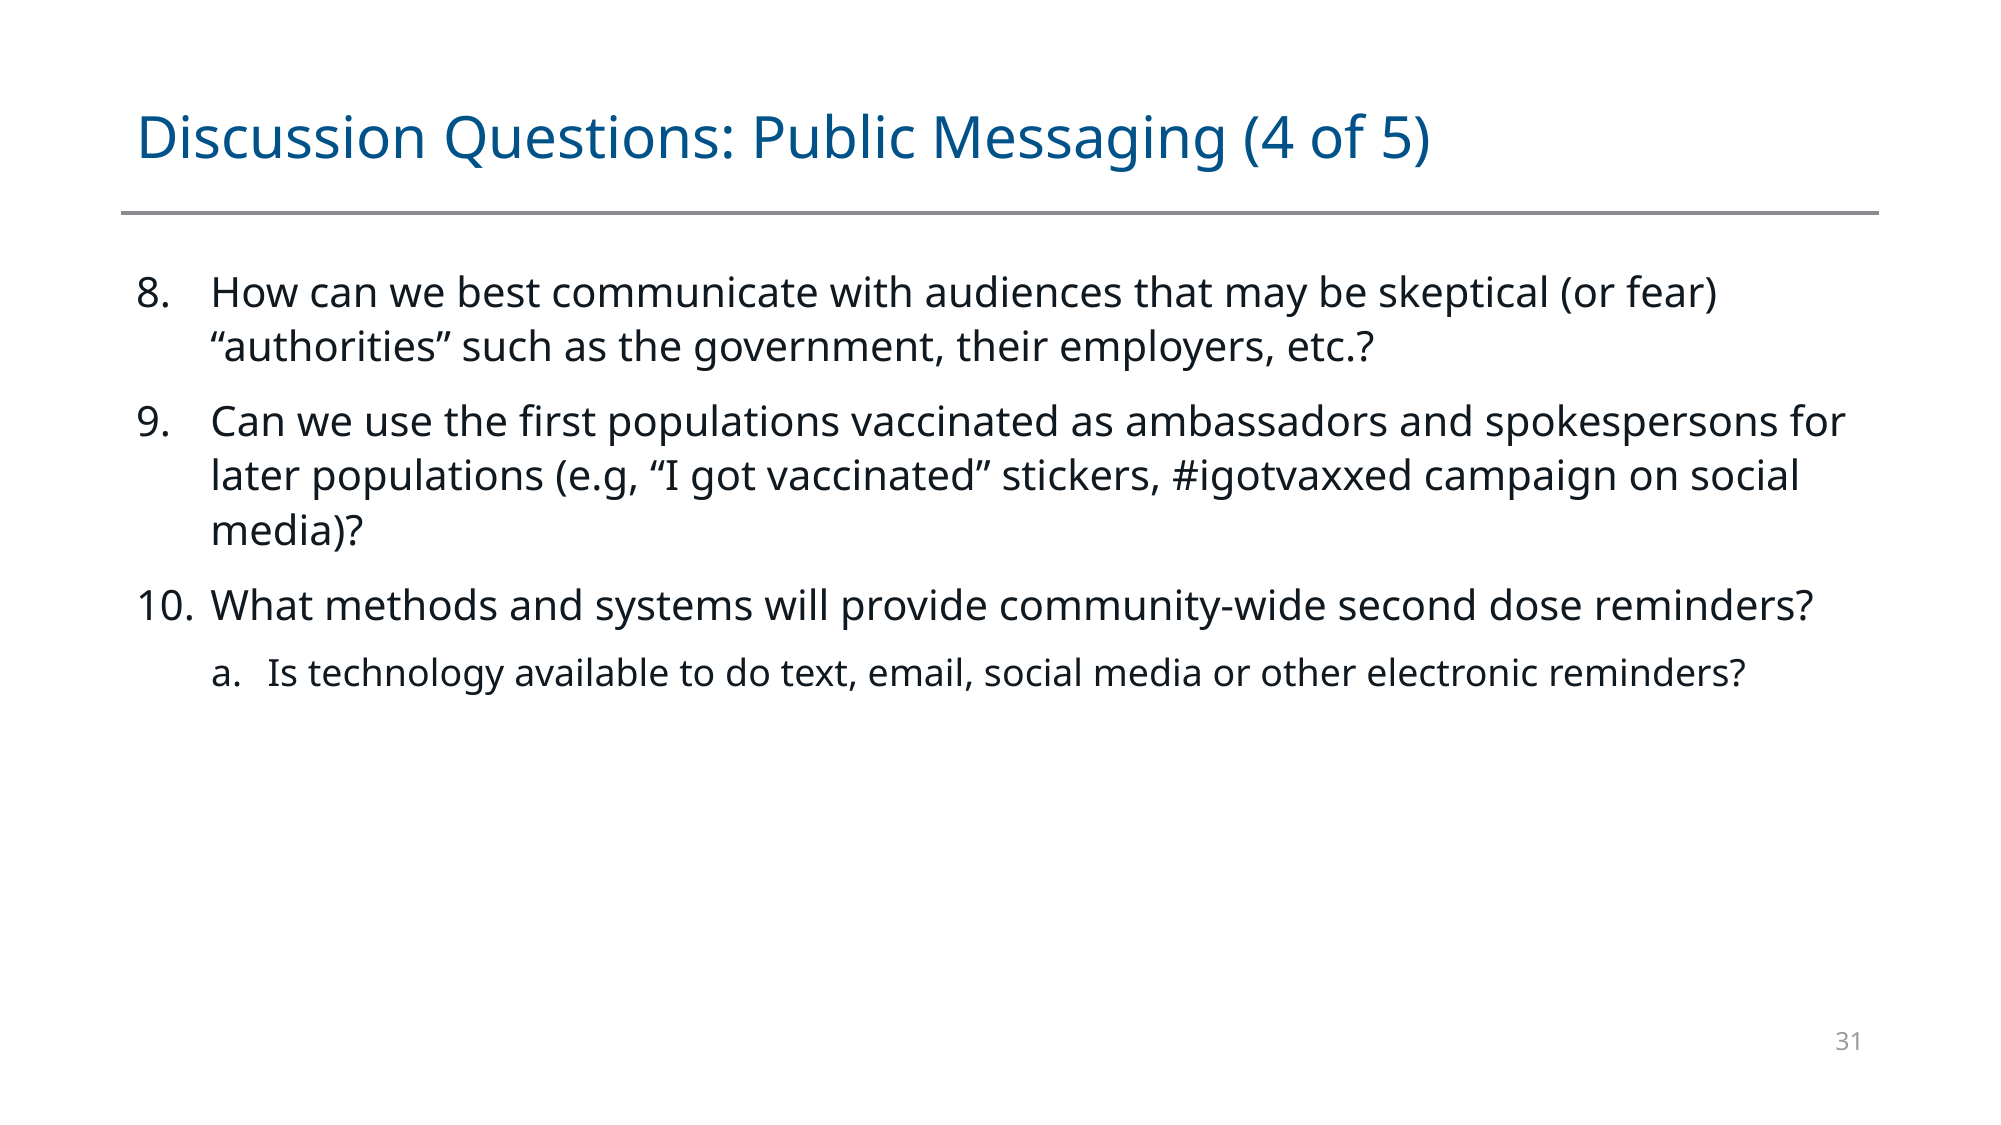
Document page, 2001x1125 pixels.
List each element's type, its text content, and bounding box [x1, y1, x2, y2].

title Discussion Questions: Public Messaging (4 of 5) [121, 74, 1879, 197]
list How can we best communicate with audiences that may be skeptical (or fear) “authorities” such as the government, their employers, etc.? Can we use the first populations vaccinated as ambassadors and spokespersons for later populations (e.g, “I got vaccinated” stickers, #igotvaxxed campaign on social media)? What methods and systems will provide community-wide second dose reminders? Is technology available to do text, email, social media or other electronic reminders? [121, 254, 1879, 914]
slide_number 31 [1728, 1012, 1879, 1073]
